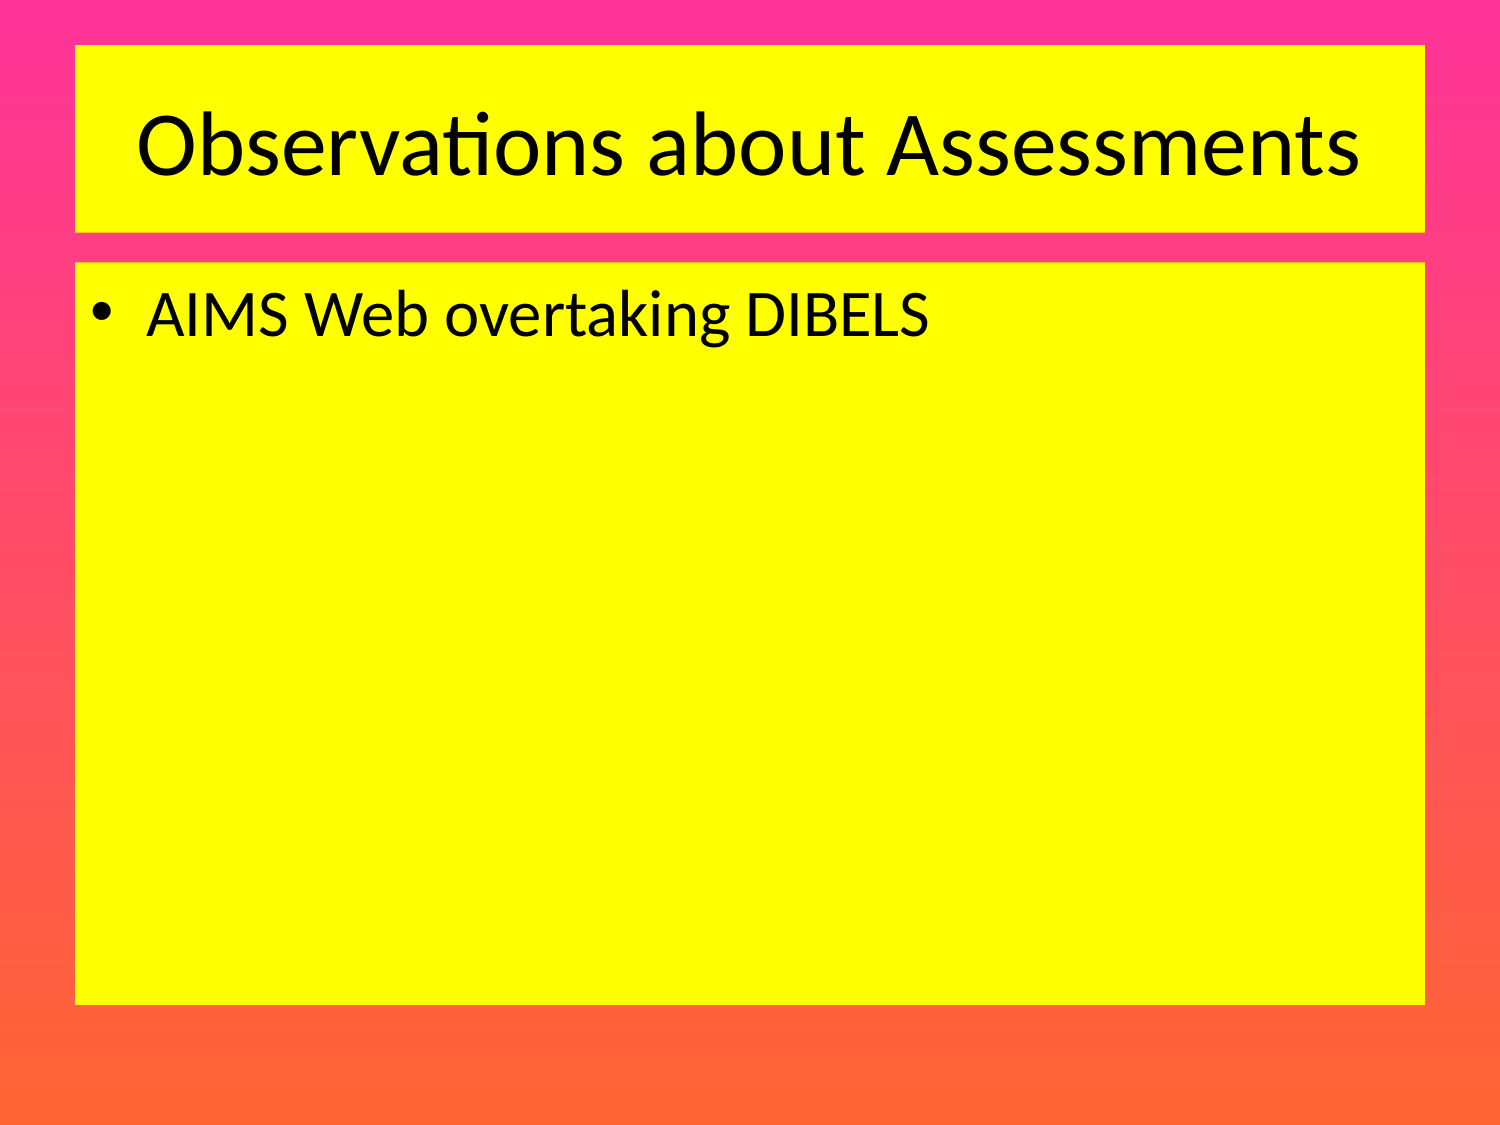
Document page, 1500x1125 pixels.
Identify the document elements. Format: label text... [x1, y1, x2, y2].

list AIMS Web overtaking DIBELS [75, 262, 1425, 1005]
title Observations about Assessments [75, 45, 1425, 233]
